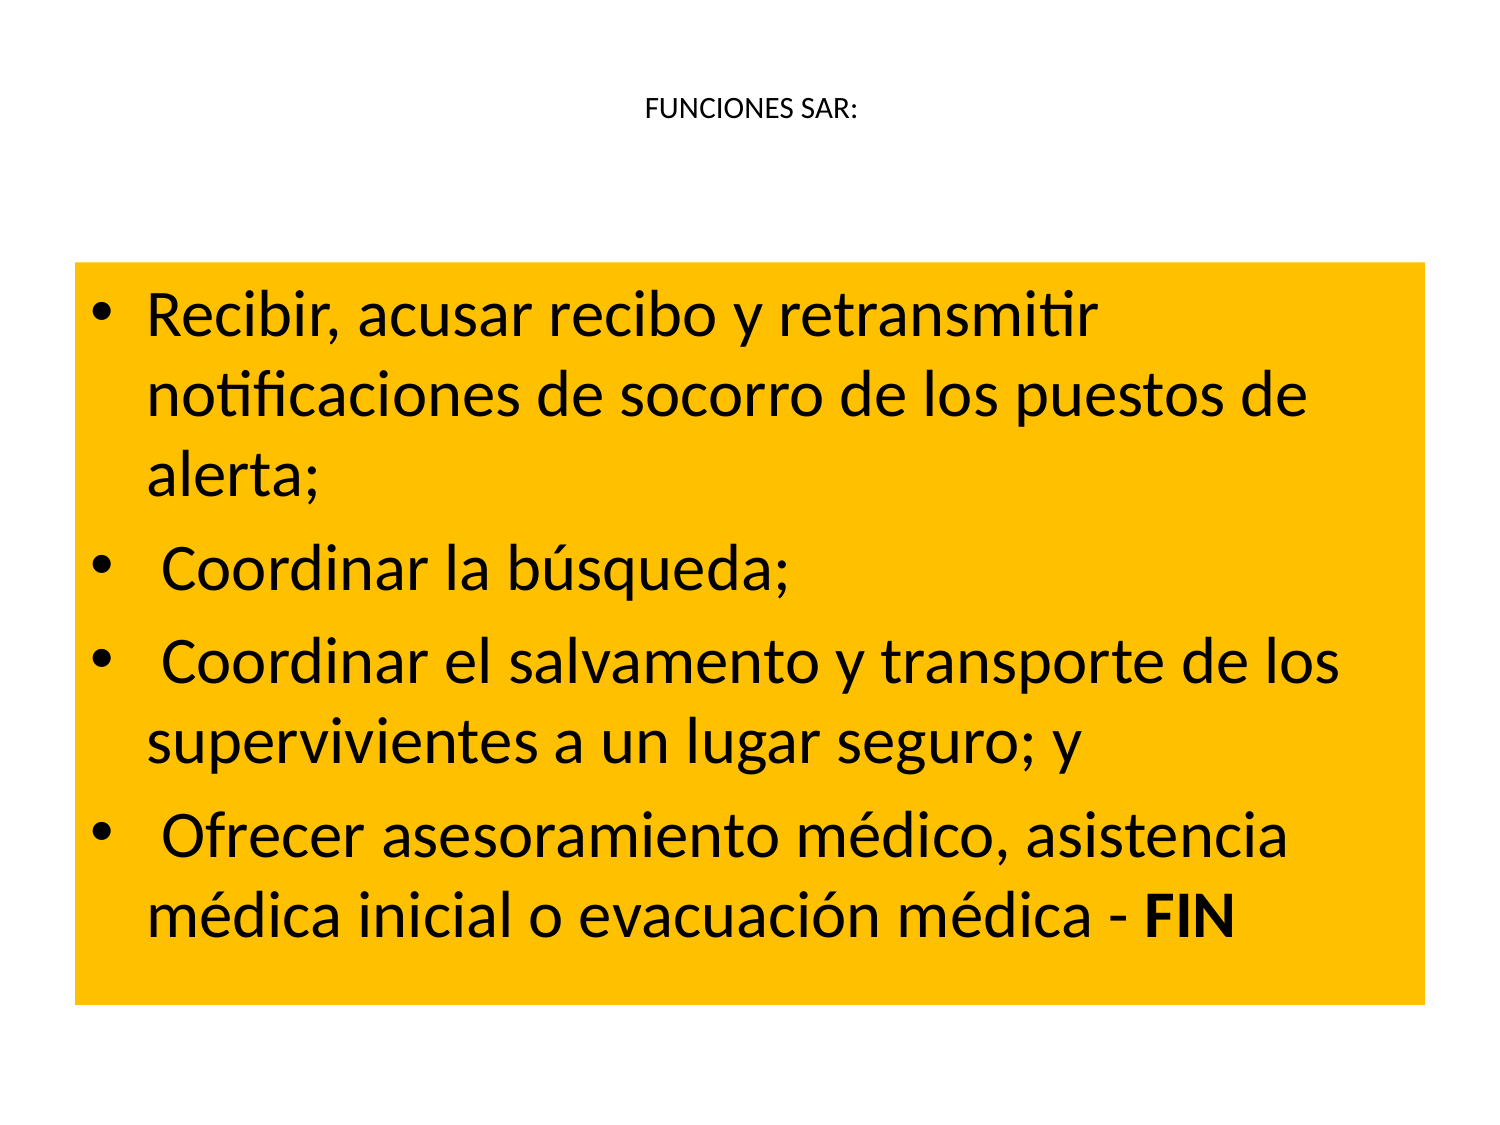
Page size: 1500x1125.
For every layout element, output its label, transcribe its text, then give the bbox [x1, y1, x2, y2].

title FUNCIONES SAR: [76, 42, 1427, 171]
list Recibir, acusar recibo y retransmitir notificaciones de socorro de los puestos de alerta; Coordinar la búsqueda; Coordinar el salvamento y transporte de los supervivientes a un lugar seguro; y Ofrecer asesoramiento médico, asistencia médica inicial o evacuación médica - FIN [75, 262, 1425, 1005]
